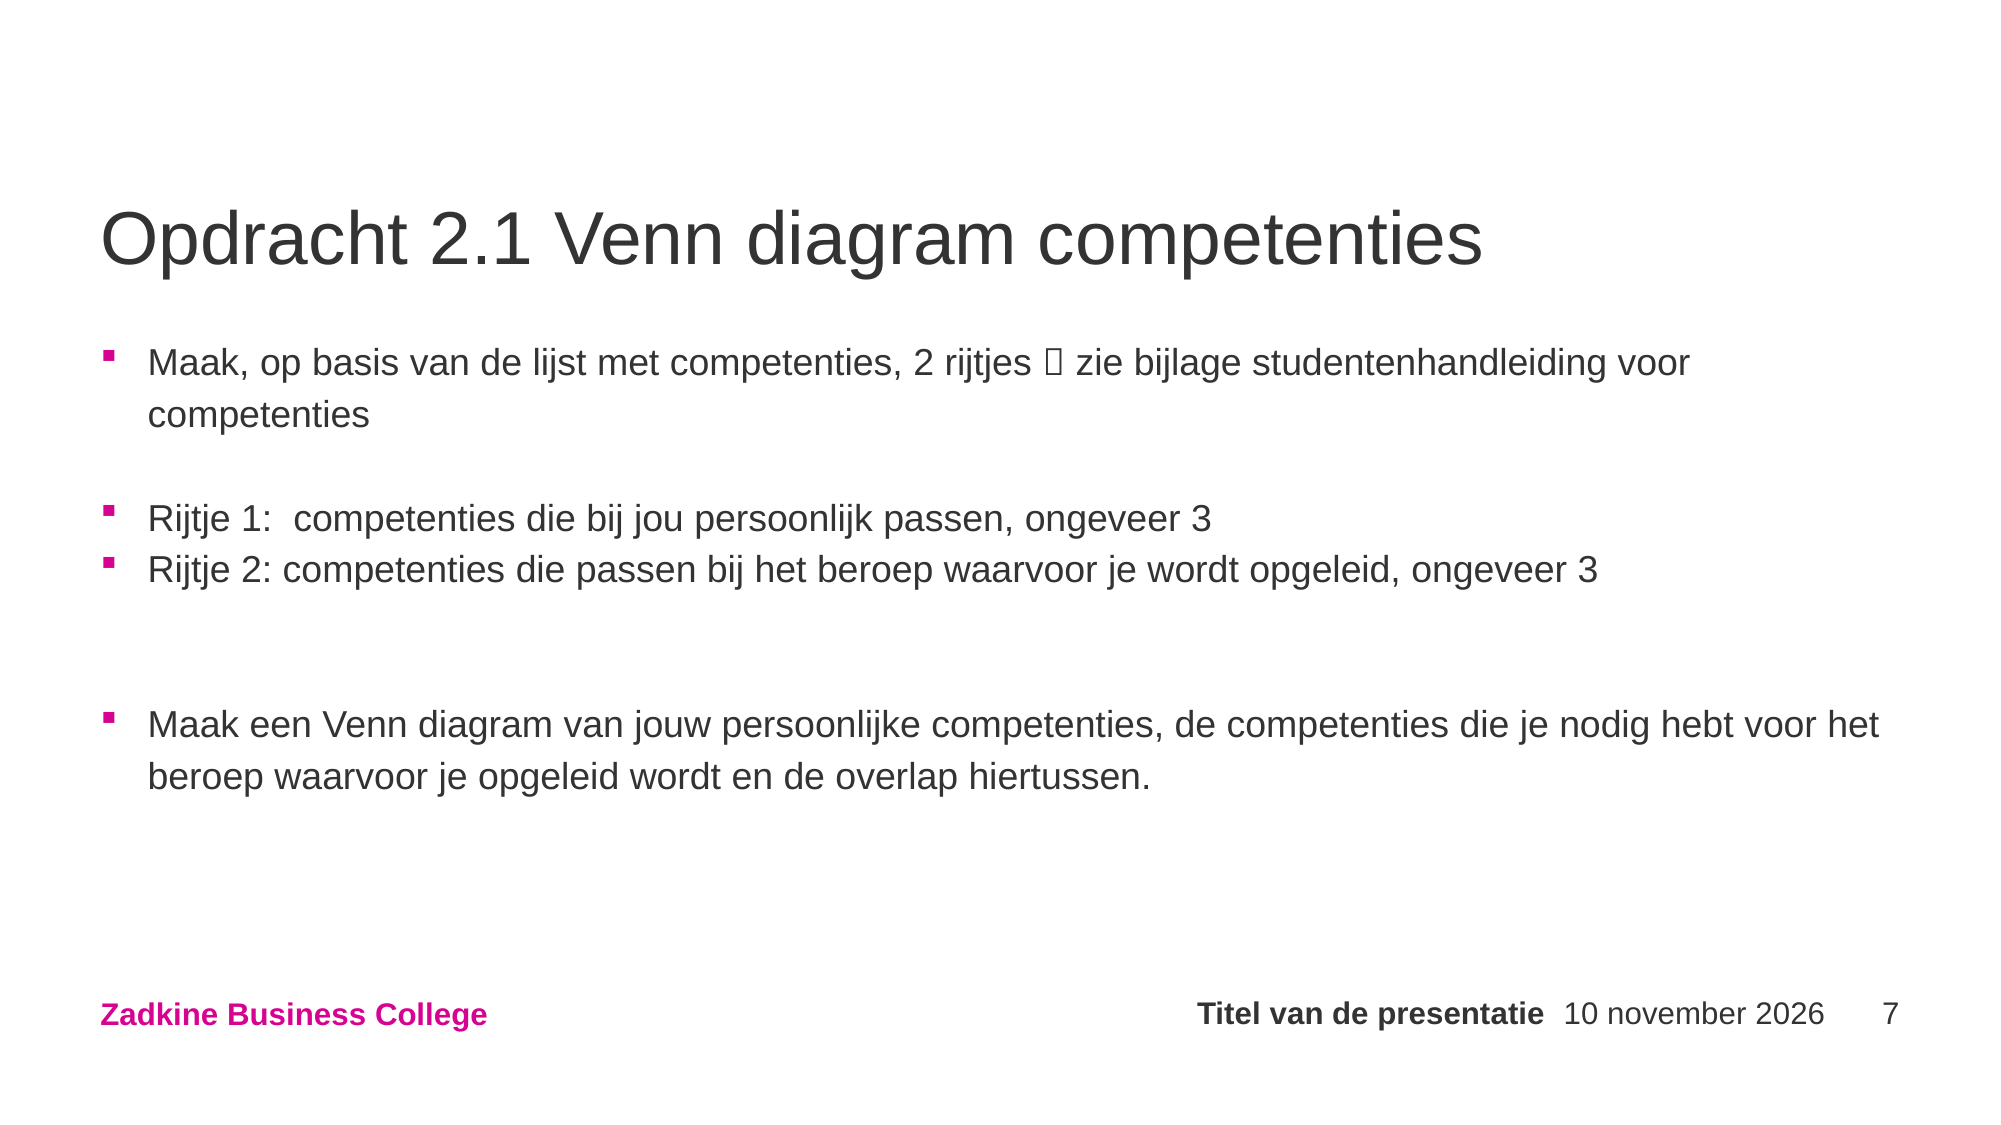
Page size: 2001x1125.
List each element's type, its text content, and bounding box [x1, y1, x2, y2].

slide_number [1546, 993, 1825, 1033]
slide_number 7 [1825, 993, 1900, 1033]
footer Titel van de presentatie [870, 993, 1546, 1033]
list Opdracht 2.1 Venn diagram competenties [100, 189, 1900, 280]
list Maak, op basis van de lijst met competenties, 2 rijtjes  zie bijlage studentenhandleiding voor competenties Rijtje 1: competenties die bij jou persoonlijk passen, ongeveer 3 Rijtje 2: competenties die passen bij het beroep waarvoor je wordt opgeleid, ongeveer 3 Maak een Venn diagram van jouw persoonlijke competenties, de competenties die je nodig hebt voor het beroep waarvoor je opgeleid wordt en de overlap hiertussen. [100, 331, 1900, 917]
